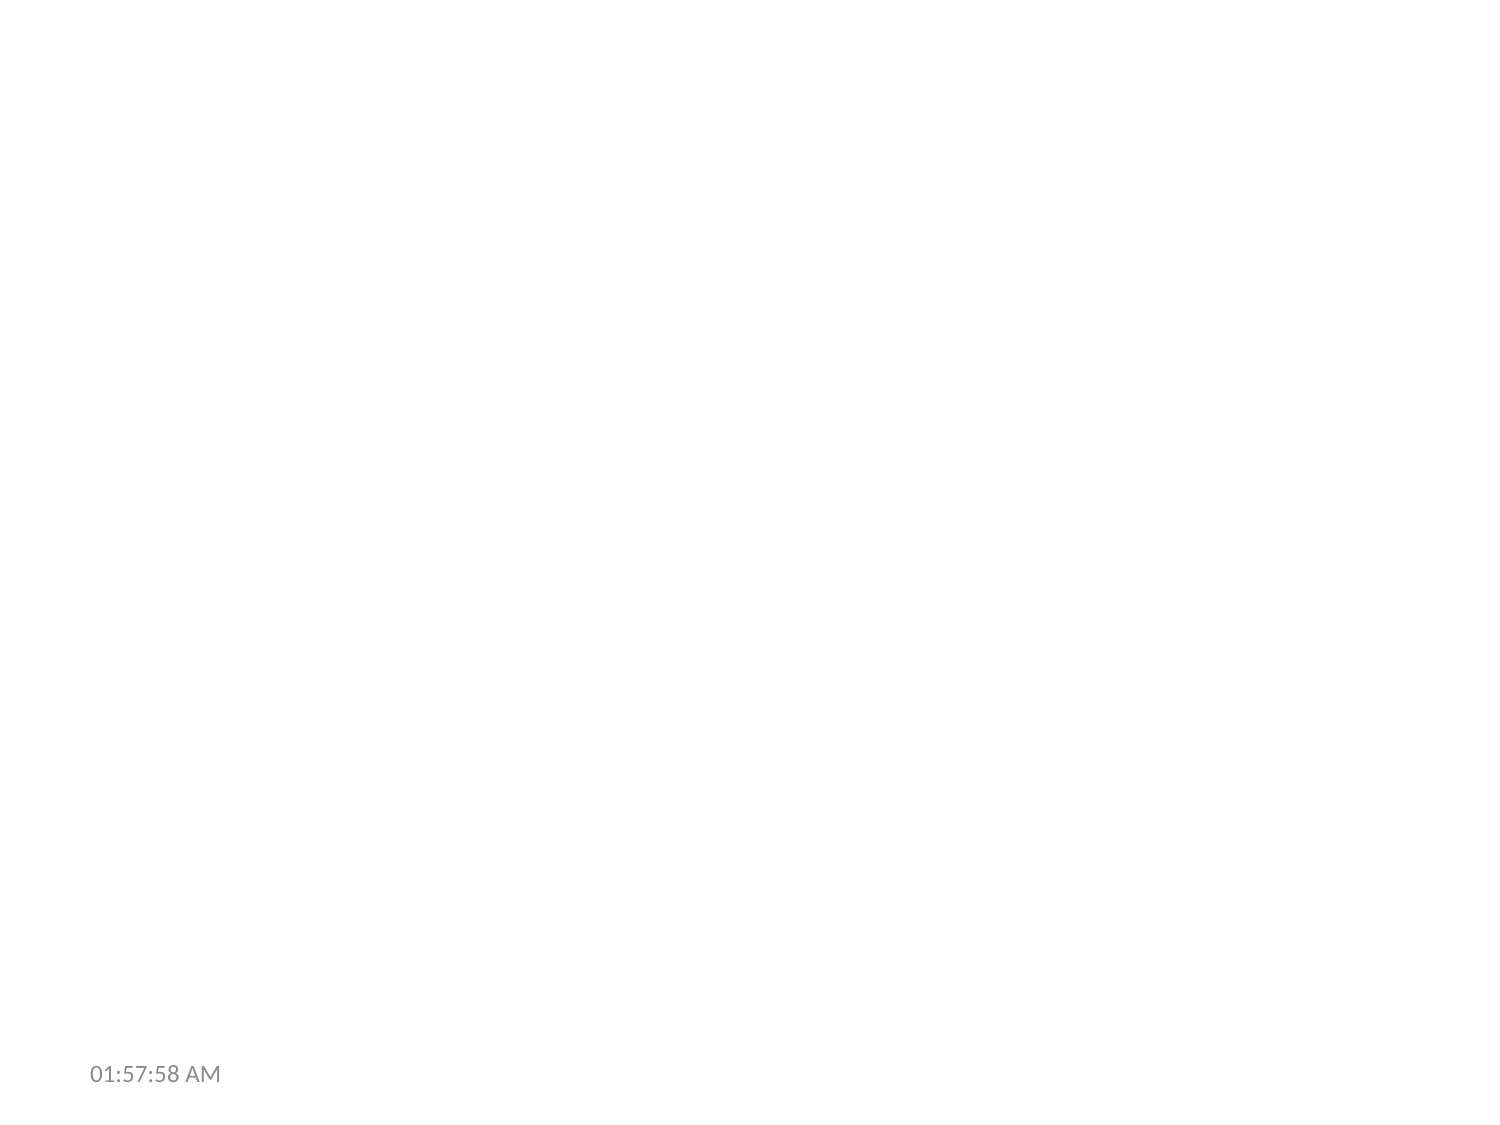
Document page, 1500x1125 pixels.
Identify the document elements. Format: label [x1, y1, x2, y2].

slide_number [75, 1042, 425, 1103]
